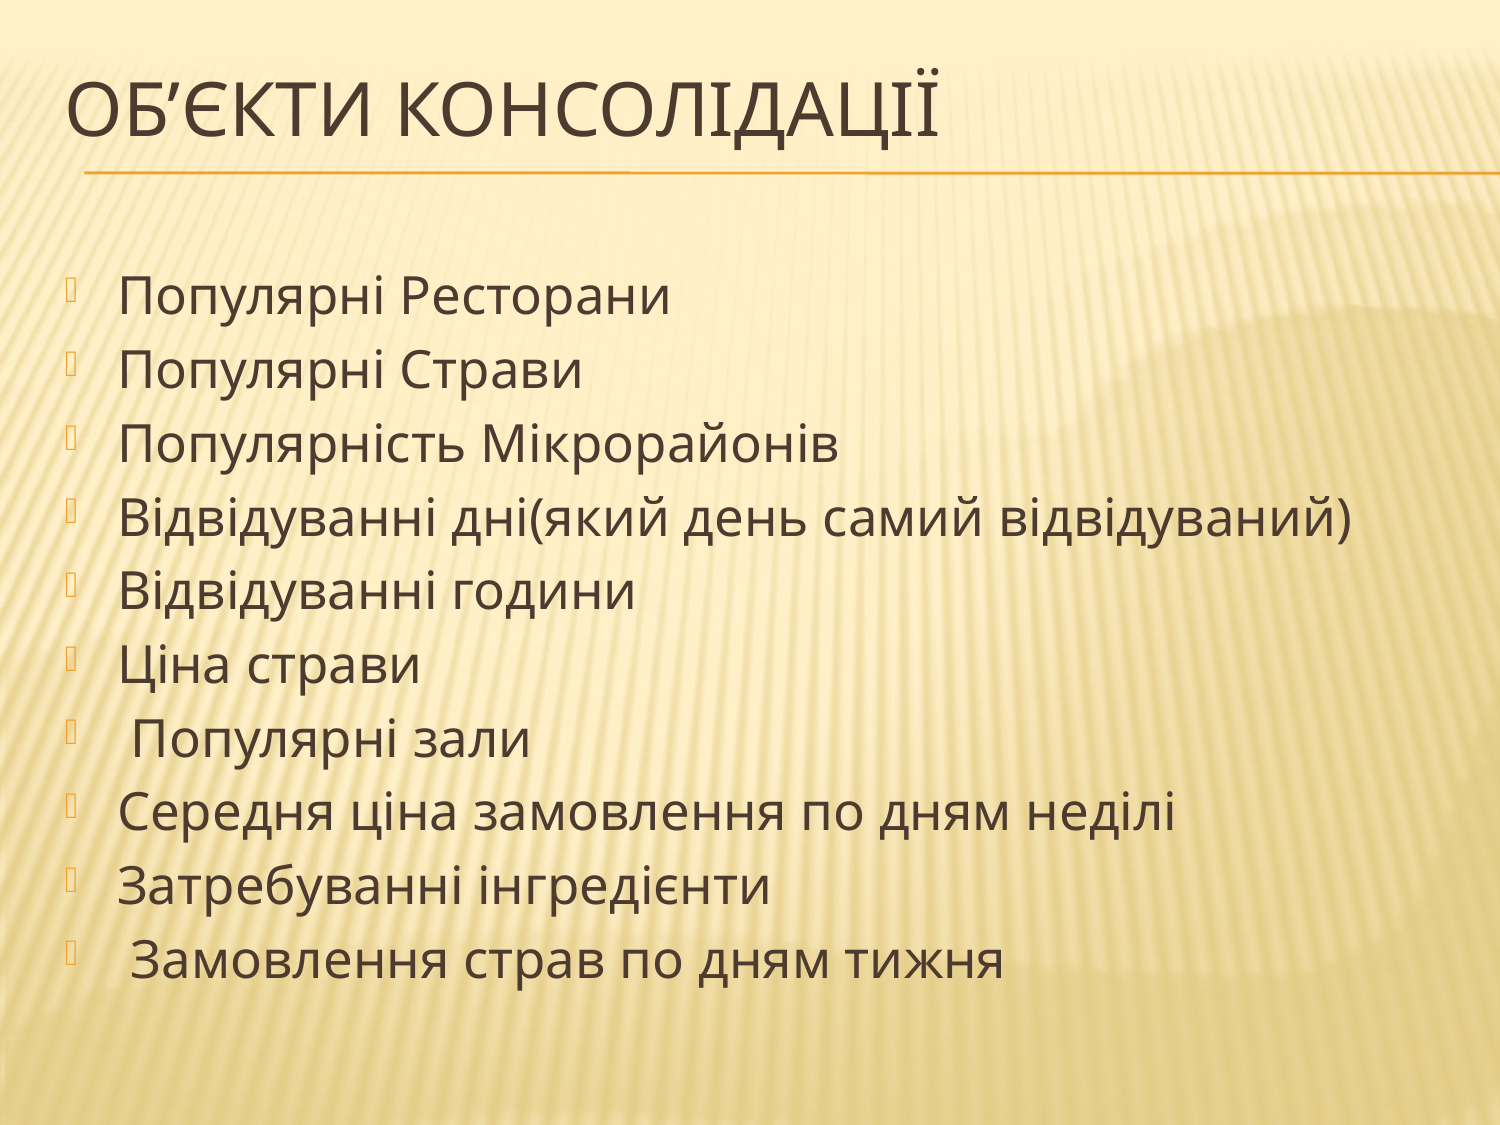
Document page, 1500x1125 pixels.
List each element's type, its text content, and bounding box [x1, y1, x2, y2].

list Популярні Ресторани Популярні Страви Популярність Мікрорайонів Відвідуванні дні(який день самий відвідуваний) Відвідуванні години Ціна страви Популярні зали Середня ціна замовлення по дням неділі Затребуванні інгредієнти Замовлення страв по дням тижня [50, 254, 1475, 998]
title Об’єкти консолідації [50, 37, 1475, 175]
